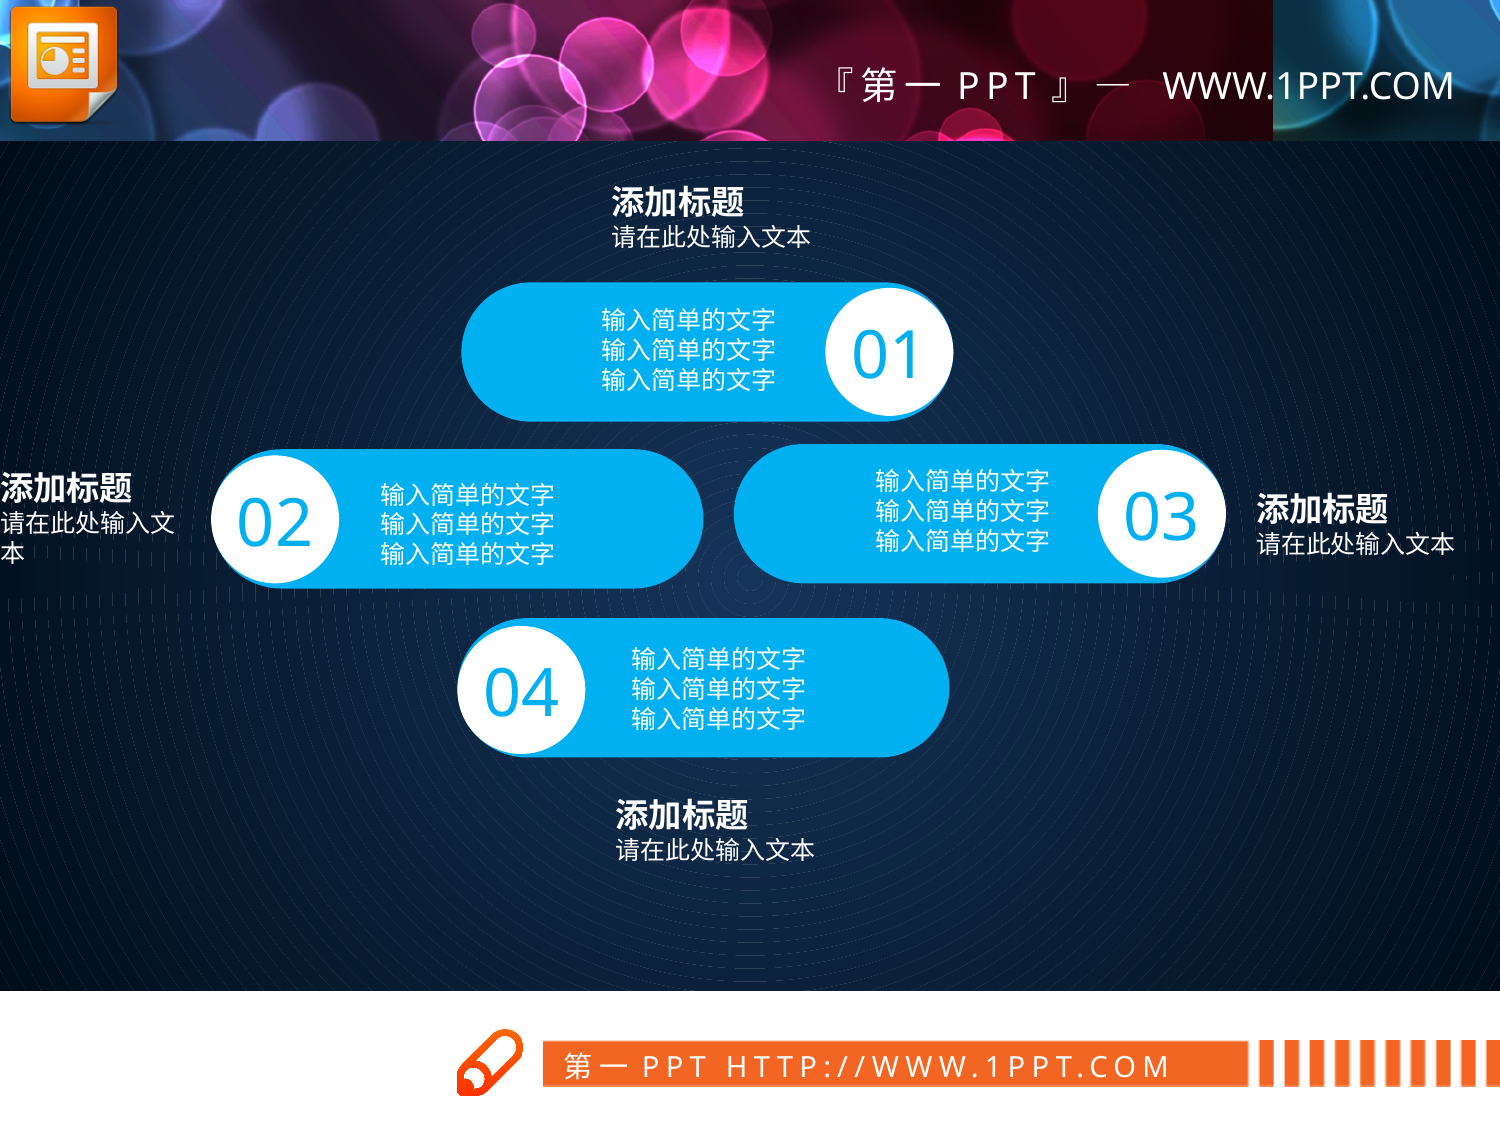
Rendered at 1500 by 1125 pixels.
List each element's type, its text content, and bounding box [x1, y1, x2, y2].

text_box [457, 617, 950, 758]
text_box 添加标题 请在此处输入文本 [600, 800, 862, 858]
picture [0, 0, 1500, 141]
text_box 添加标题 请在此处输入文本 [1241, 489, 1500, 558]
picture [543, 1040, 1500, 1087]
text_box 添加标题 请在此处输入文本 [596, 183, 862, 250]
text_box 添加标题 请在此处输入文本 [0, 476, 198, 558]
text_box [461, 282, 954, 422]
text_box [733, 443, 1227, 584]
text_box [210, 448, 704, 589]
